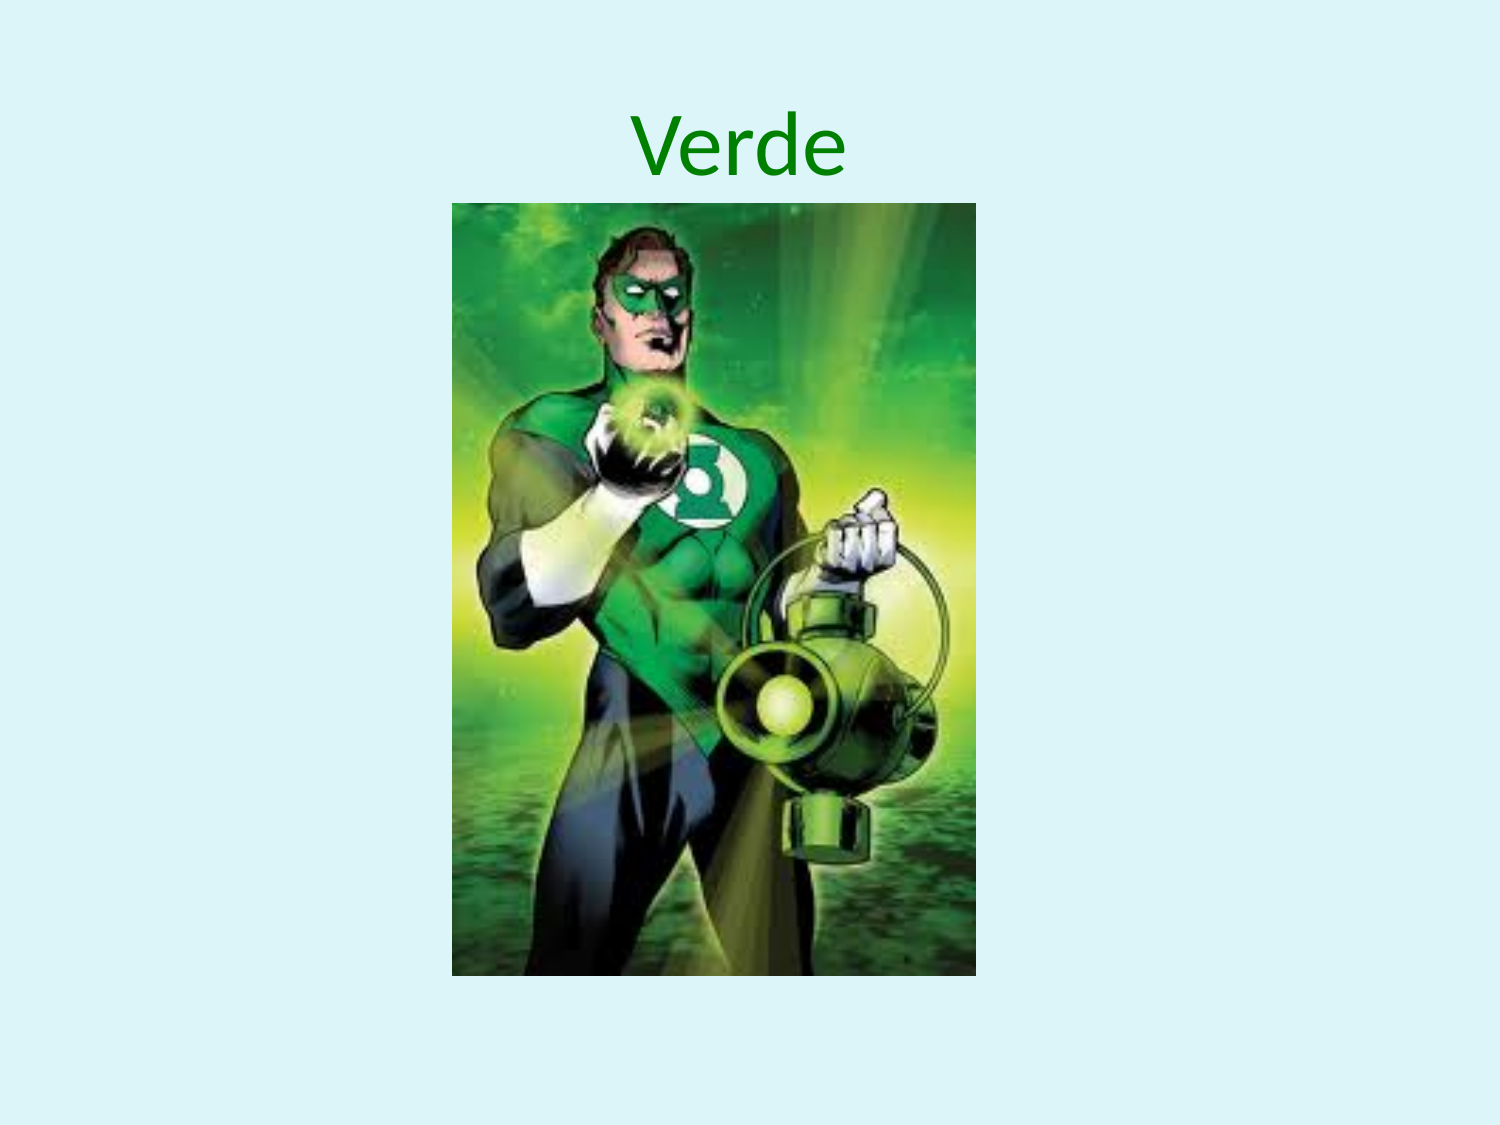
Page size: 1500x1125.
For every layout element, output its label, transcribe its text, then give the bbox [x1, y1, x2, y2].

picture [452, 203, 976, 976]
title Verde [75, 45, 1425, 233]
